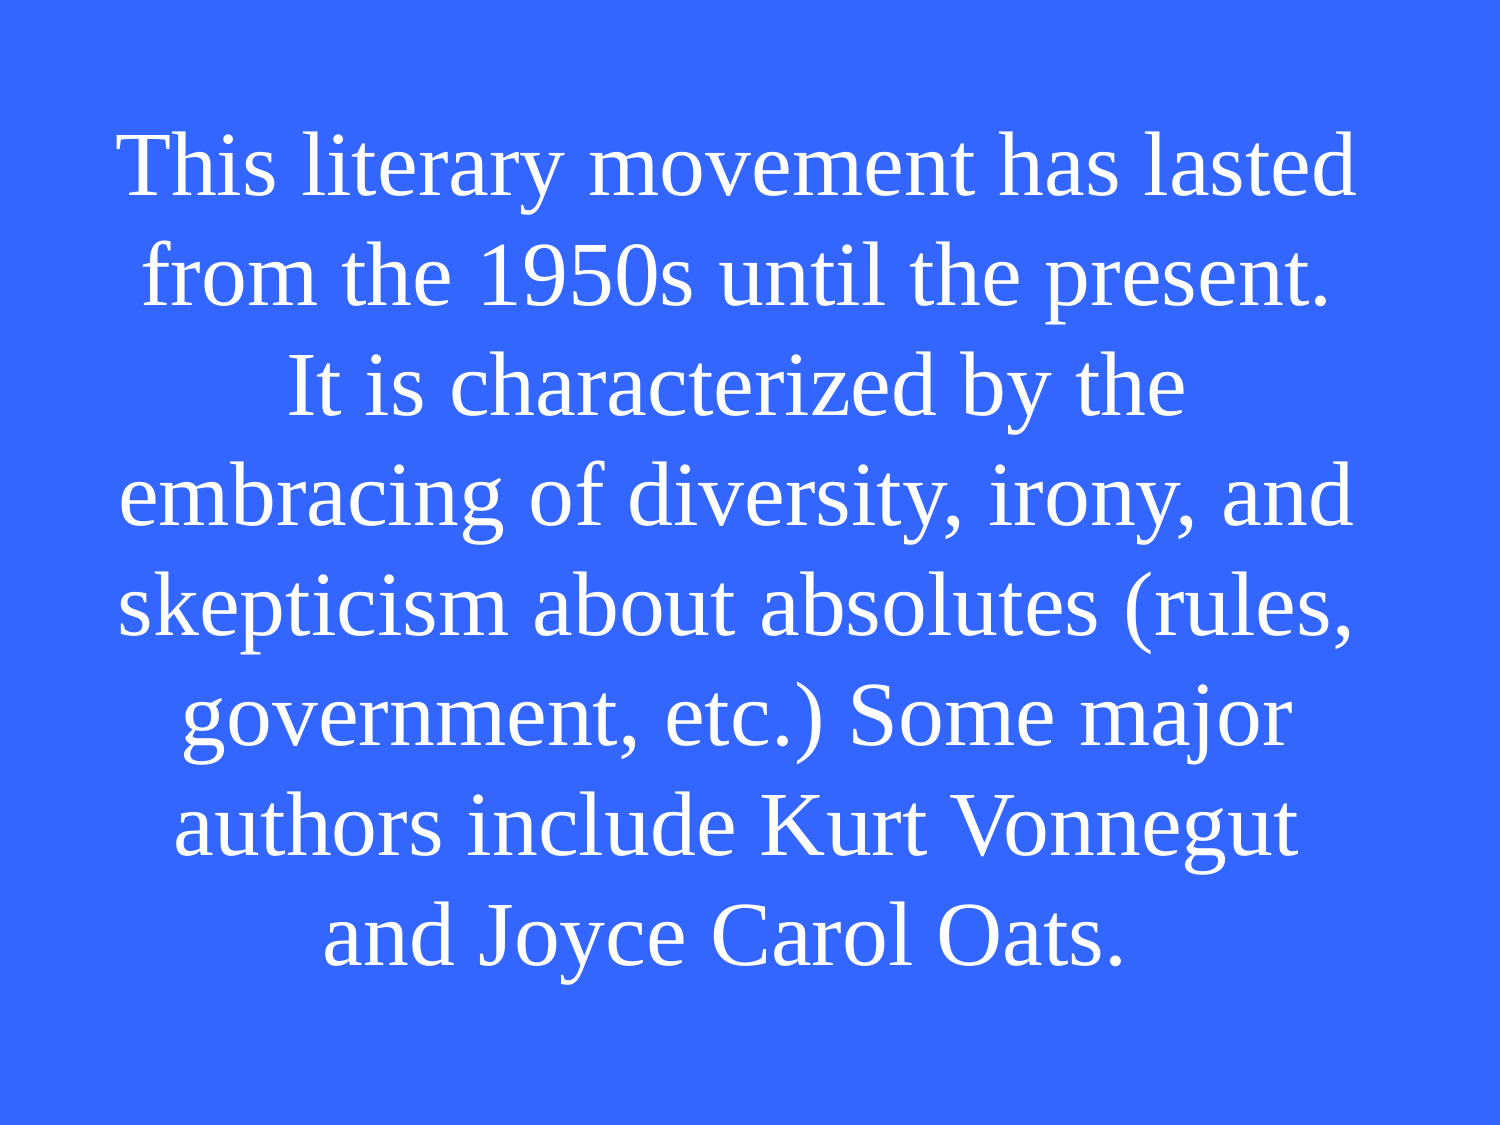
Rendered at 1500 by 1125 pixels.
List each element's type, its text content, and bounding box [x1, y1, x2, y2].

title This literary movement has lasted from the 1950s until the present. It is characterized by the embracing of diversity, irony, and skepticism about absolutes (rules, government, etc.) Some major authors include Kurt Vonnegut and Joyce Carol Oats. [99, 449, 1376, 638]
